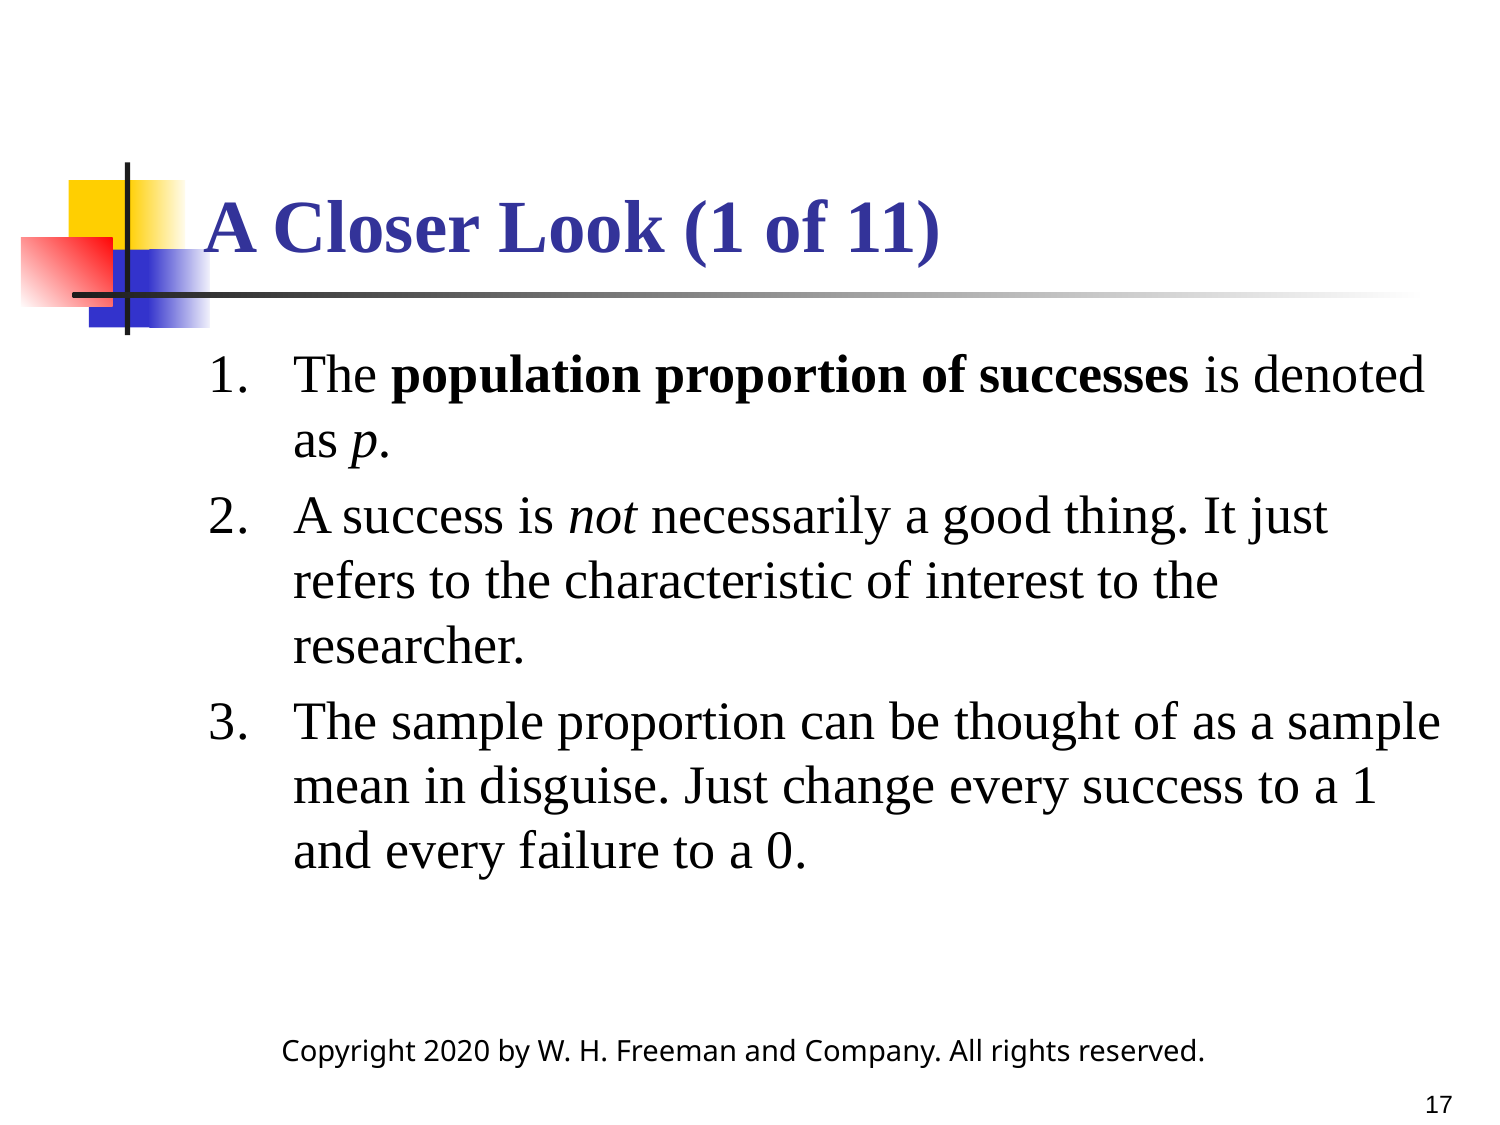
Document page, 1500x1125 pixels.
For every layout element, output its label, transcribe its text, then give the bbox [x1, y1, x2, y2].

list The population proportion of successes is denoted as p. A success is not necessarily a good thing. It just refers to the characteristic of interest to the researcher. The sample proportion can be thought of as a sample mean in disguise. Just change every success to a 1 and every failure to a 0. [193, 331, 1469, 1006]
title A Closer Look (1 of 11) [188, 35, 1468, 275]
